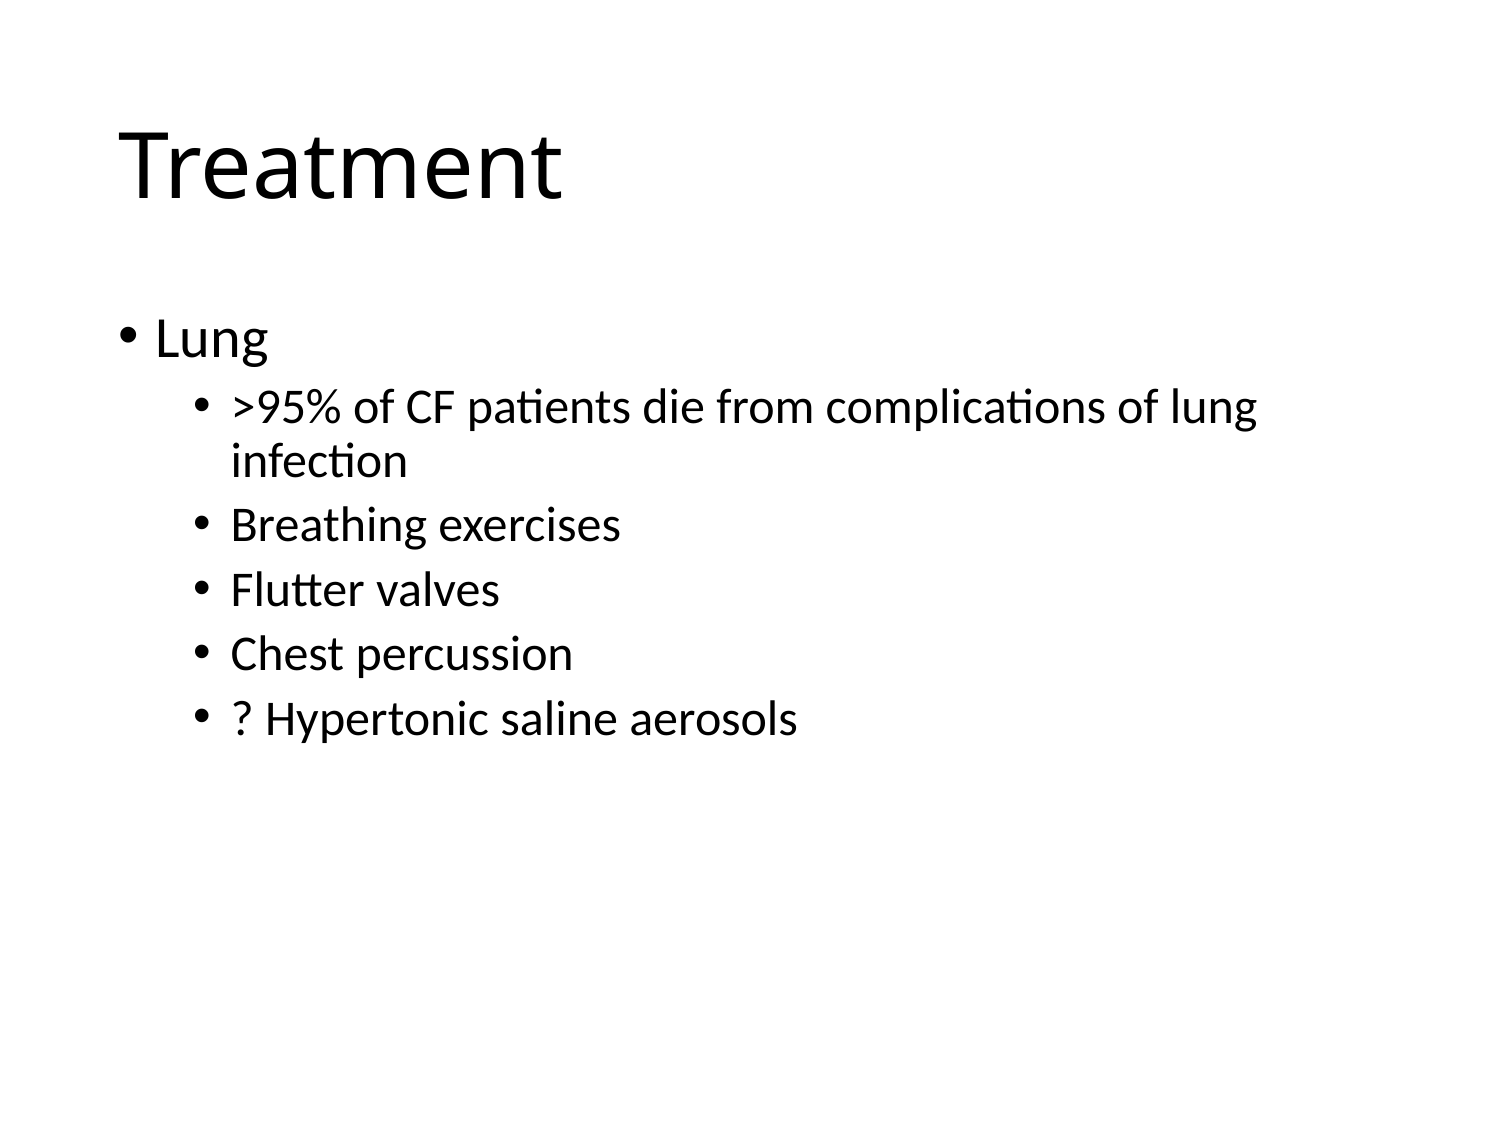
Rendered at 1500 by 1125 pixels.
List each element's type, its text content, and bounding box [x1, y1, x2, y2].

list Lung >95% of CF patients die from complications of lung infection Breathing exercises Flutter valves Chest percussion ? Hypertonic saline aerosols [103, 299, 1397, 1014]
title Treatment [103, 59, 1397, 278]
